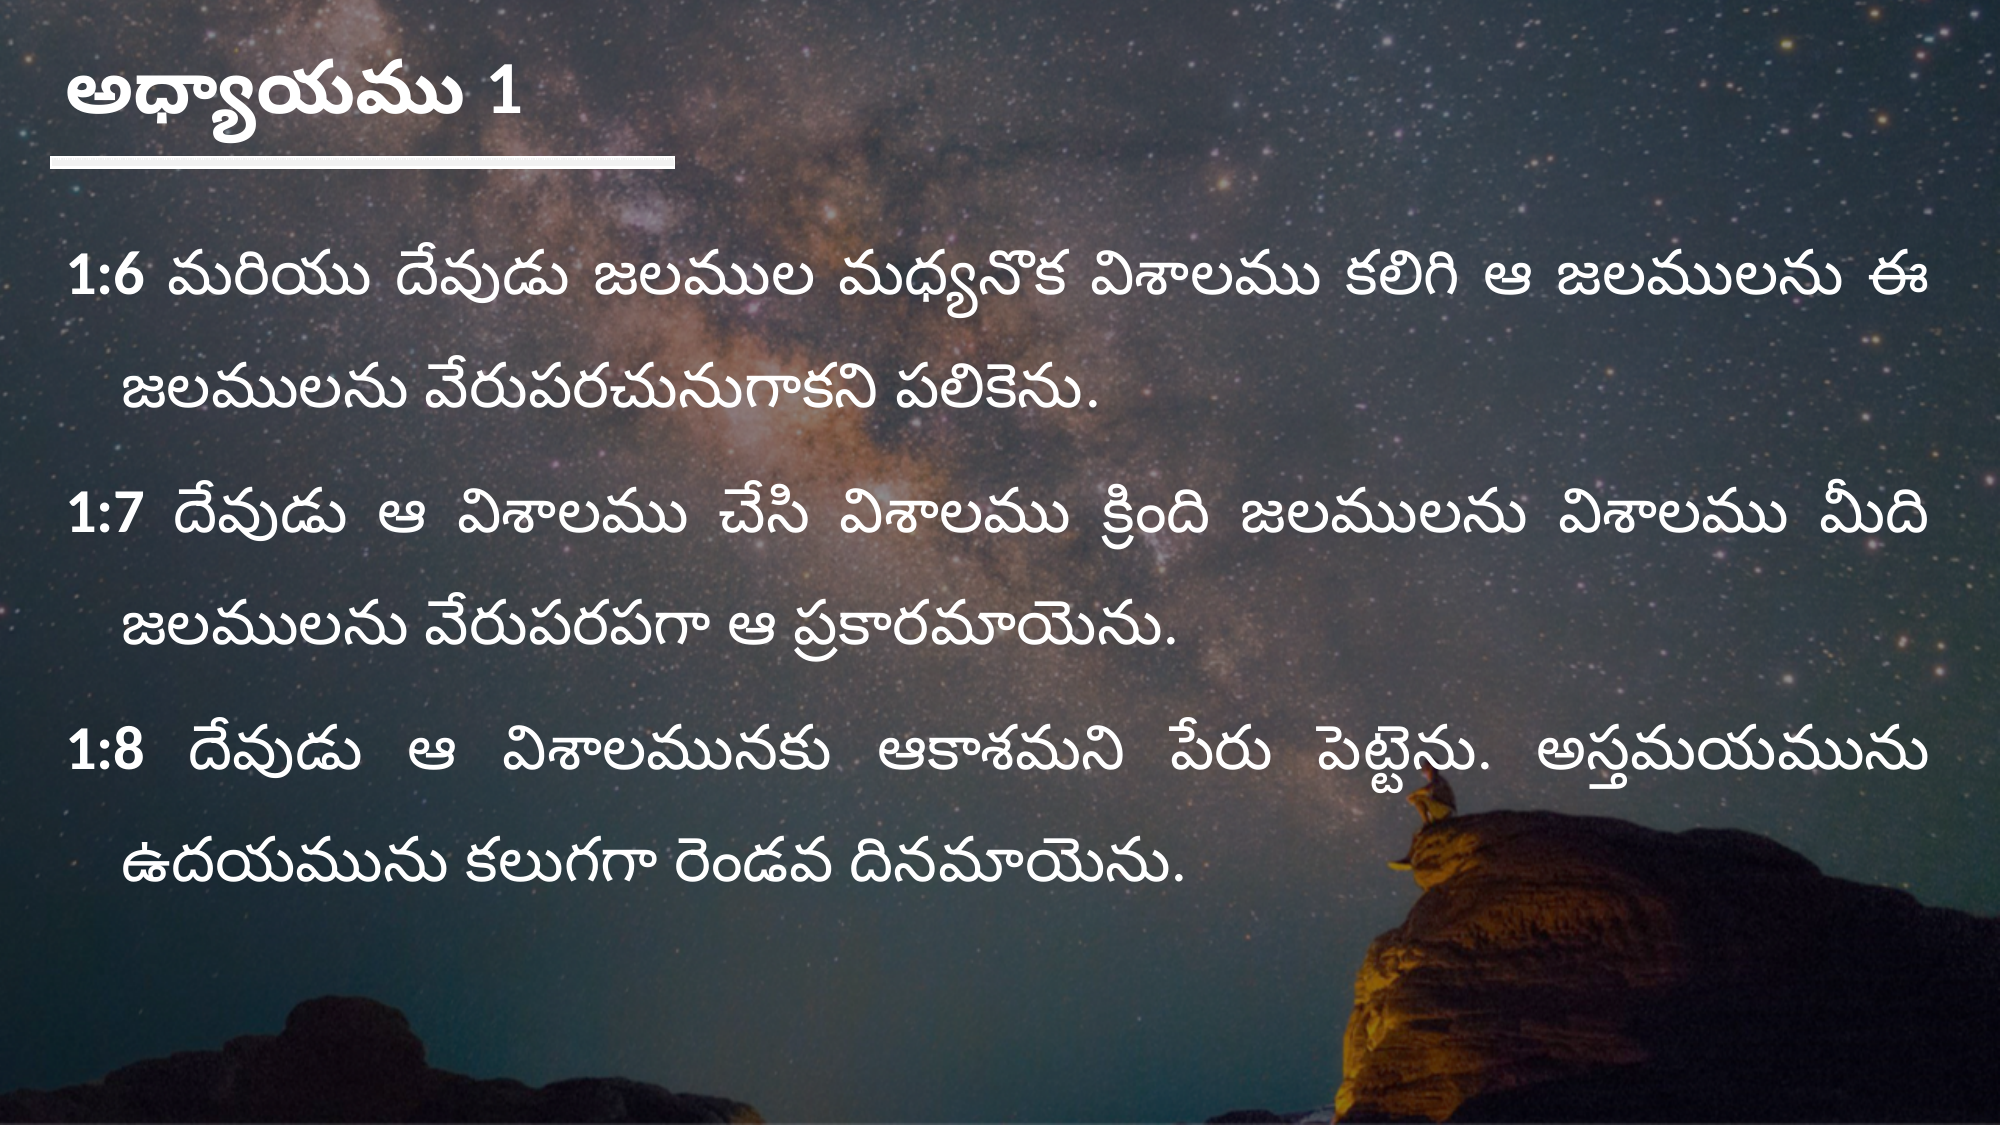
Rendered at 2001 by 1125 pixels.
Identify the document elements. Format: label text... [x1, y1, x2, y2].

title అధ్యాయము 1 [50, 0, 1925, 167]
list 1:6 మరియు దేవుడు జలముల మధ్యనొక విశాలము కలిగి ఆ జలములను ఈ జలములను వేరుపరచునుగాకని పలికెను. 1:7 దేవుడు ఆ విశాలము చేసి విశాలము క్రింది జలములను విశాలము మీది జలములను వేరుపరపగా ఆ ప్రకారమాయెను. 1:8 దేవుడు ఆ విశాలమునకు ఆకాశమని పేరు పెట్టెను. అస్తమయమును ఉదయమును కలుగగా రెండవ దినమాయెను. [50, 187, 1946, 1063]
picture [0, 0, 2000, 1125]
